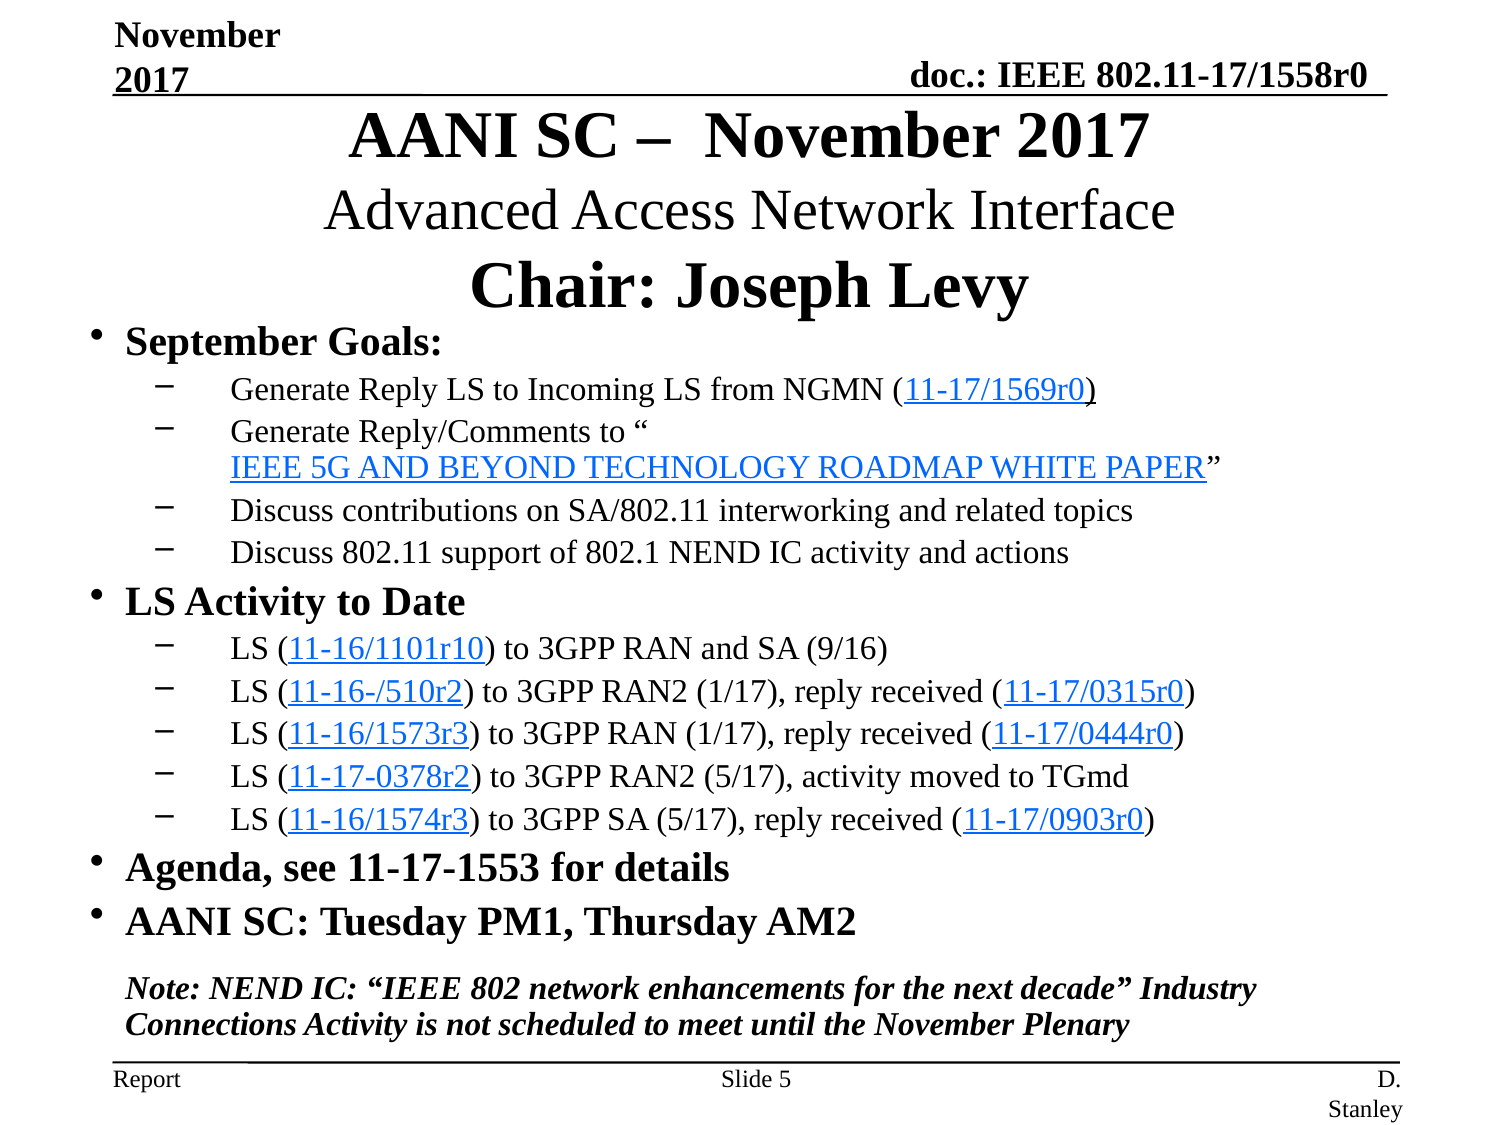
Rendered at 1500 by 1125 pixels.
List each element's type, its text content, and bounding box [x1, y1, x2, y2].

text_box September Goals: Generate Reply LS to Incoming LS from NGMN (11-17/1569r0) Generate Reply/Comments to “IEEE 5G AND BEYOND TECHNOLOGY ROADMAP WHITE PAPER” Discuss contributions on SA/802.11 interworking and related topics Discuss 802.11 support of 802.1 NEND IC activity and actions LS Activity to Date LS (11-16/1101r10) to 3GPP RAN and SA (9/16) LS (11-16-/510r2) to 3GPP RAN2 (1/17), reply received (11-17/0315r0) LS (11-16/1573r3) to 3GPP RAN (1/17), reply received (11-17/0444r0) LS (11-17-0378r2) to 3GPP RAN2 (5/17), activity moved to TGmd LS (11-16/1574r3) to 3GPP SA (5/17), reply received (11-17/0903r0) Agenda, see 11-17-1553 for details AANI SC: Tuesday PM1, Thursday AM2 Note: NEND IC: “IEEE 802 network enhancements for the next decade” Industry Connections Activity is not scheduled to meet until the November Plenary [74, 312, 1438, 1101]
title AANI SC – November 2017 Advanced Access Network Interface Chair: Joseph Levy [112, 149, 1388, 263]
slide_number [114, 54, 309, 100]
